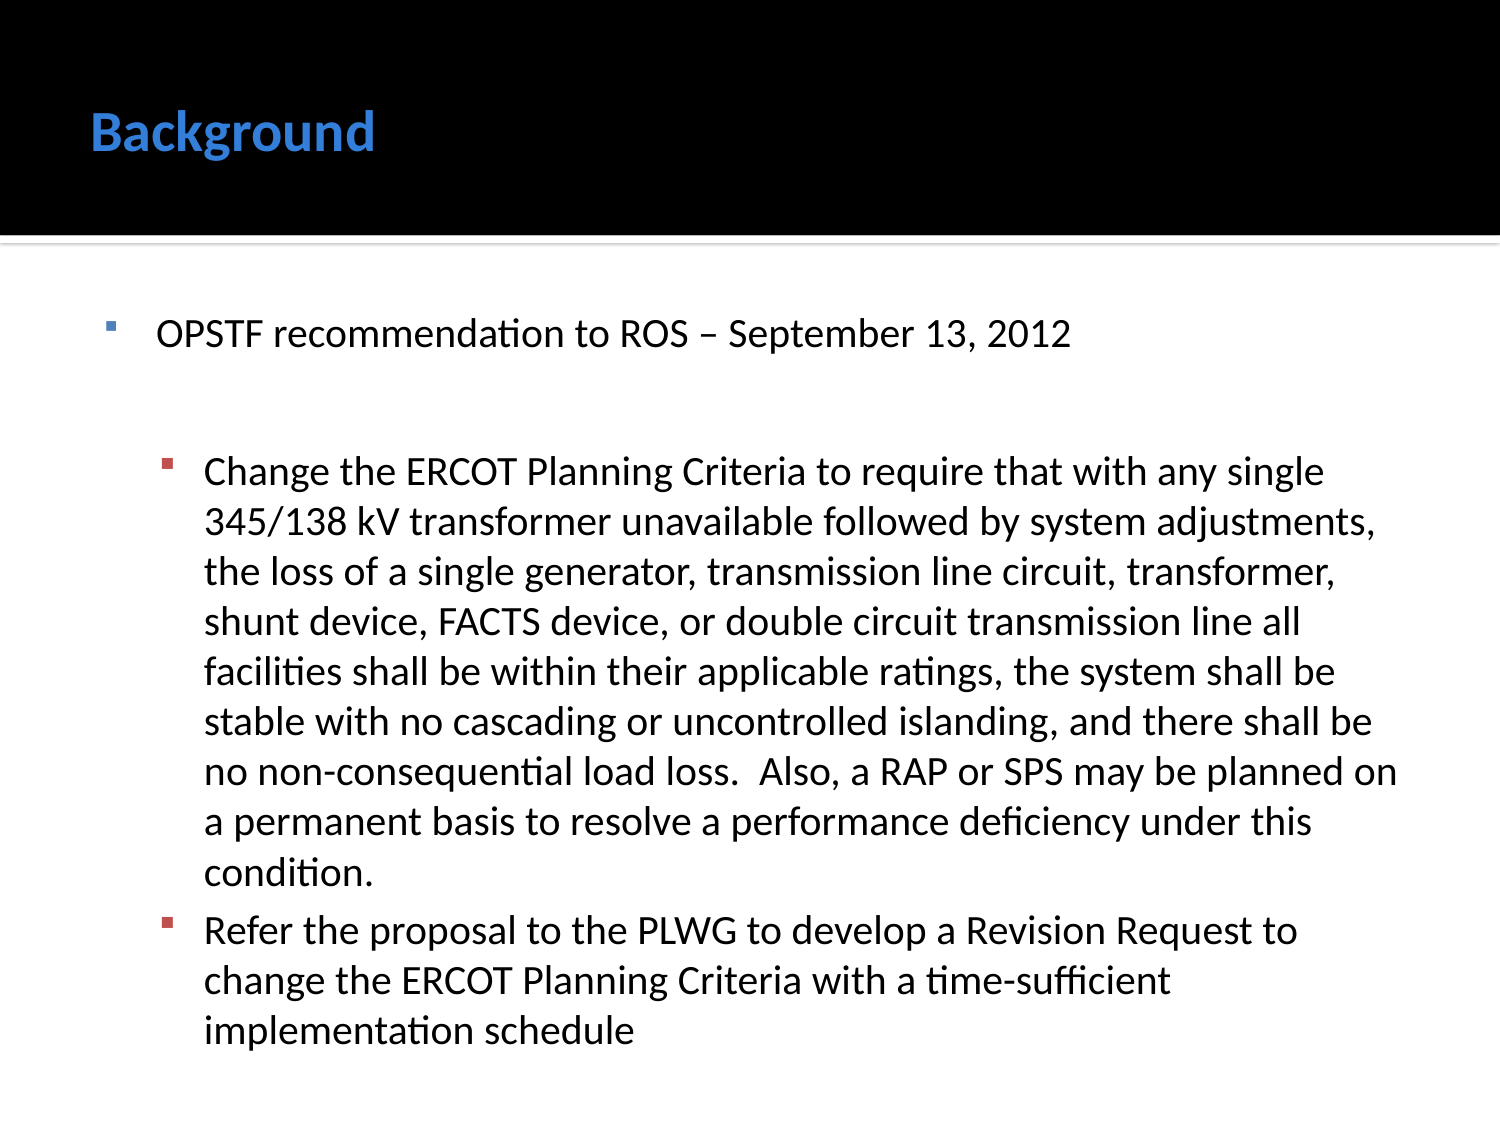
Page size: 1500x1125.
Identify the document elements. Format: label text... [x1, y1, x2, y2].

list OPSTF recommendation to ROS – September 13, 2012 Change the ERCOT Planning Criteria to require that with any single 345/138 kV transformer unavailable followed by system adjustments, the loss of a single generator, transmission line circuit, transformer, shunt device, FACTS device, or double circuit transmission line all facilities shall be within their applicable ratings, the system shall be stable with no cascading or uncontrolled islanding, and there shall be no non-consequential load loss. Also, a RAP or SPS may be planned on a permanent basis to resolve a performance deficiency under this condition. Refer the proposal to the PLWG to develop a Revision Request to change the ERCOT Planning Criteria with a time-sufficient implementation schedule [75, 291, 1425, 1050]
title Background [75, 25, 1425, 231]
